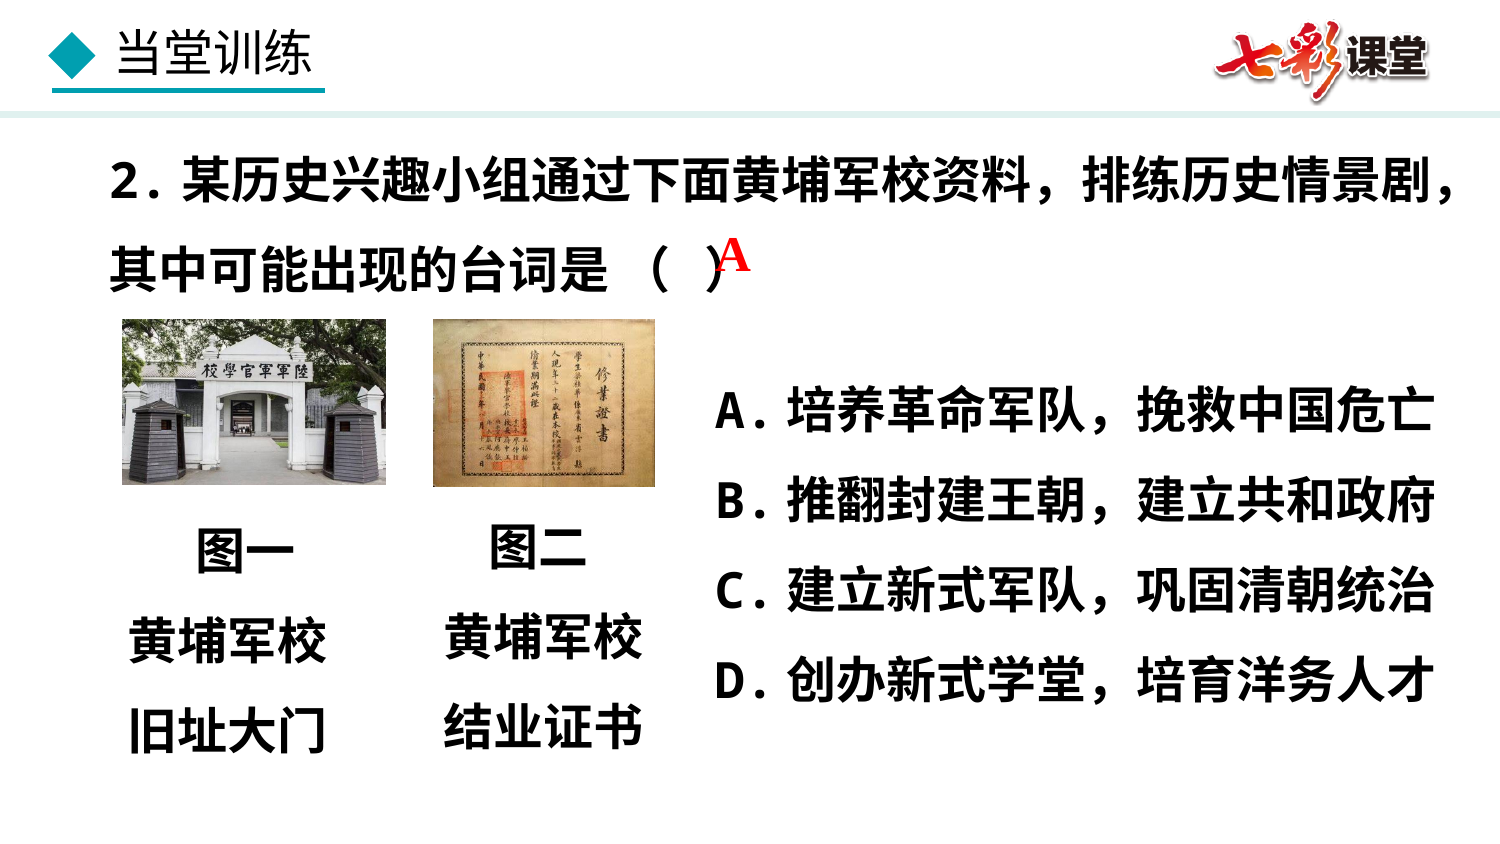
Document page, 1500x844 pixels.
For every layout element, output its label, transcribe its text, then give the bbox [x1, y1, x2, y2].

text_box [115, 318, 386, 773]
text_box A [703, 216, 816, 288]
text_box A.培养革命军队，挽救中国危亡 B.推翻封建王朝，建立共和政府 C.建立新式军队，巩固清朝统治 D.创办新式学堂，培育洋务人才 [703, 342, 1500, 715]
picture [1210, 15, 1434, 106]
text_box 2.某历史兴趣小组通过下面黄埔军校资料，排练历史情景剧，其中可能出现的台词是 （ ） [97, 112, 1457, 304]
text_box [408, 318, 680, 768]
